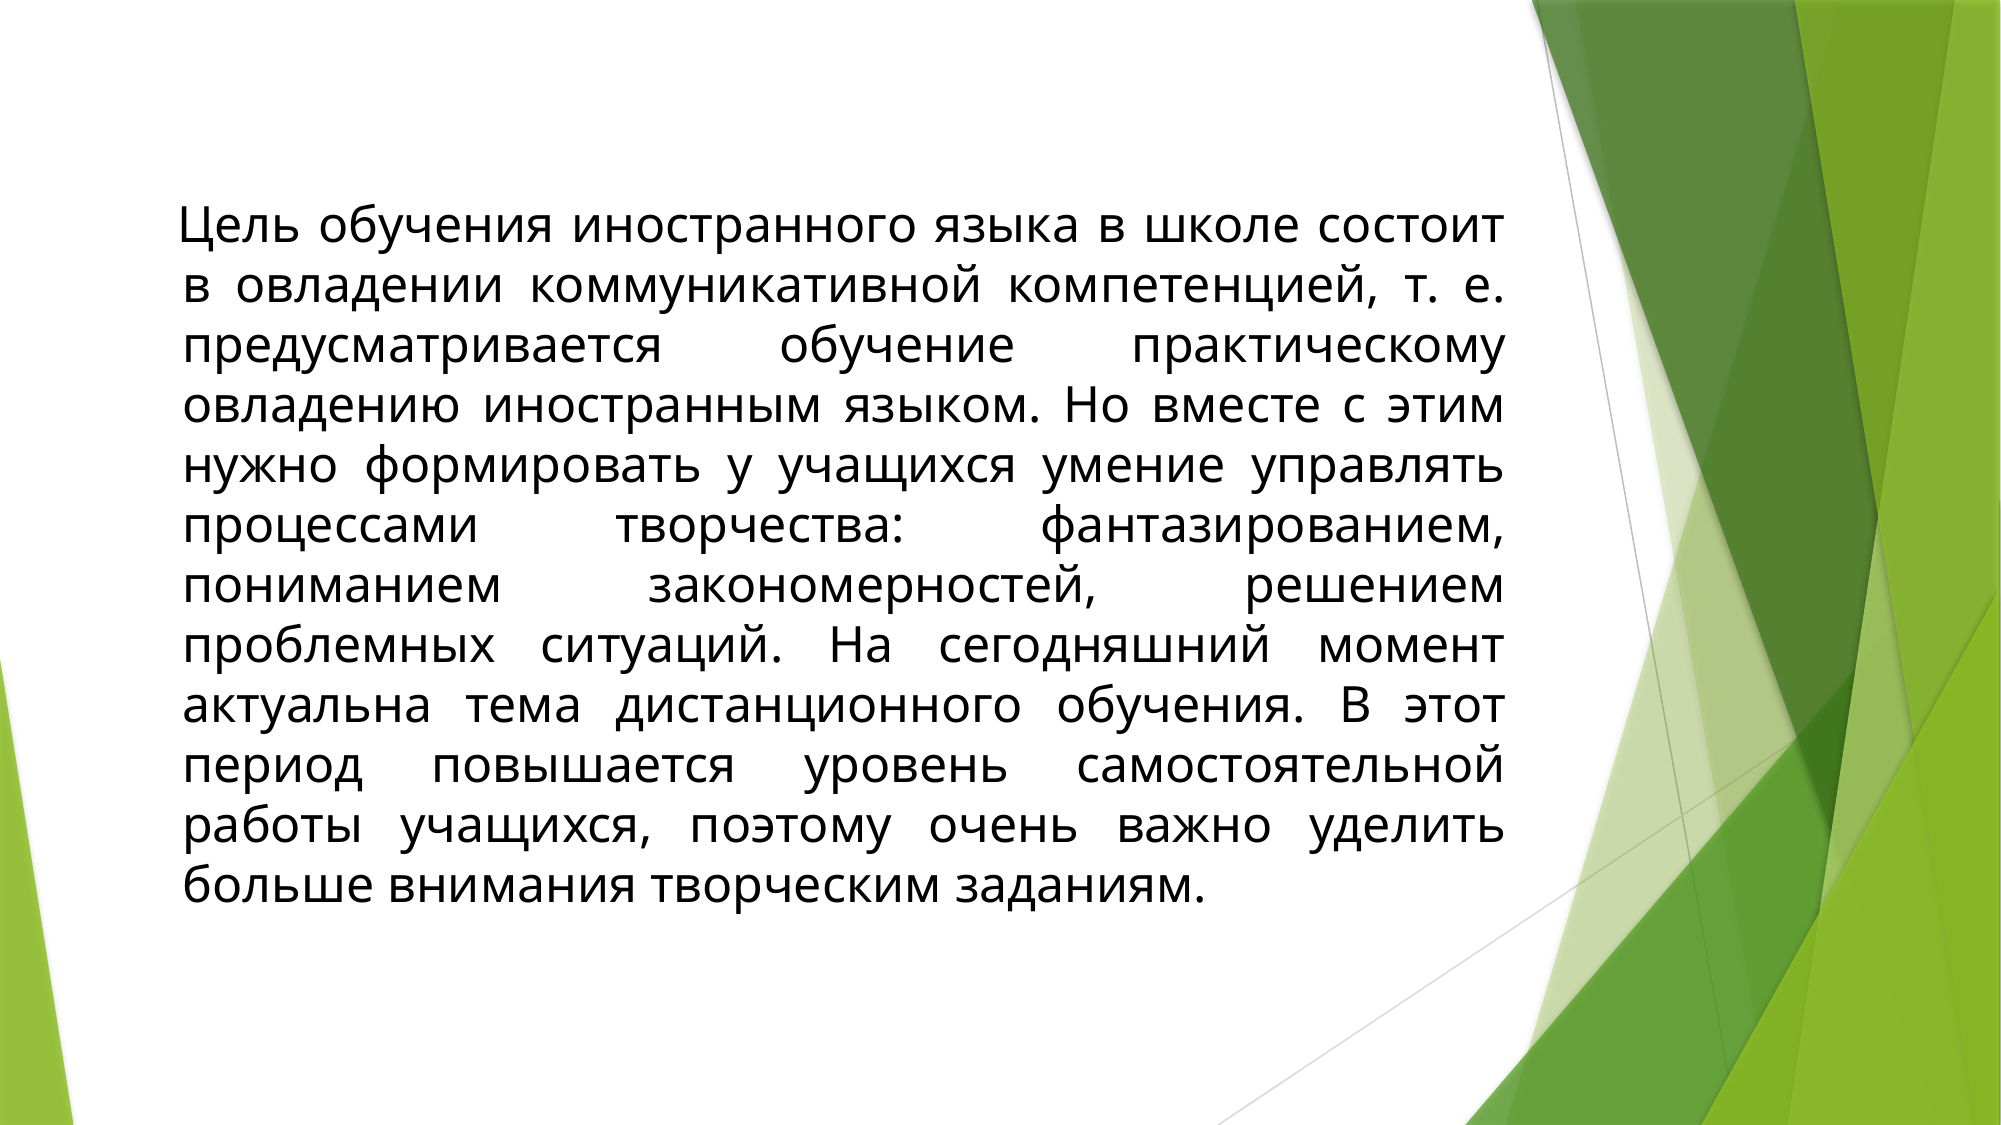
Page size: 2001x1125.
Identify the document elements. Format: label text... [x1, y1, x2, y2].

list Цель обучения иностранного языка в школе состоит в овладении коммуникативной компетенцией, т. е. предусматривается обучение практическому овладению иностранным языком. Но вместе с этим нужно формировать у учащихся умение управлять процессами творчества: фантазированием, пониманием закономерностей, решением проблемных ситуаций. На сегодняшний момент актуальна тема дистанционного обучения. В этот период повышается уровень самостоятельной работы учащихся, поэтому очень важно уделить больше внимания творческим заданиям. [111, 185, 1522, 806]
